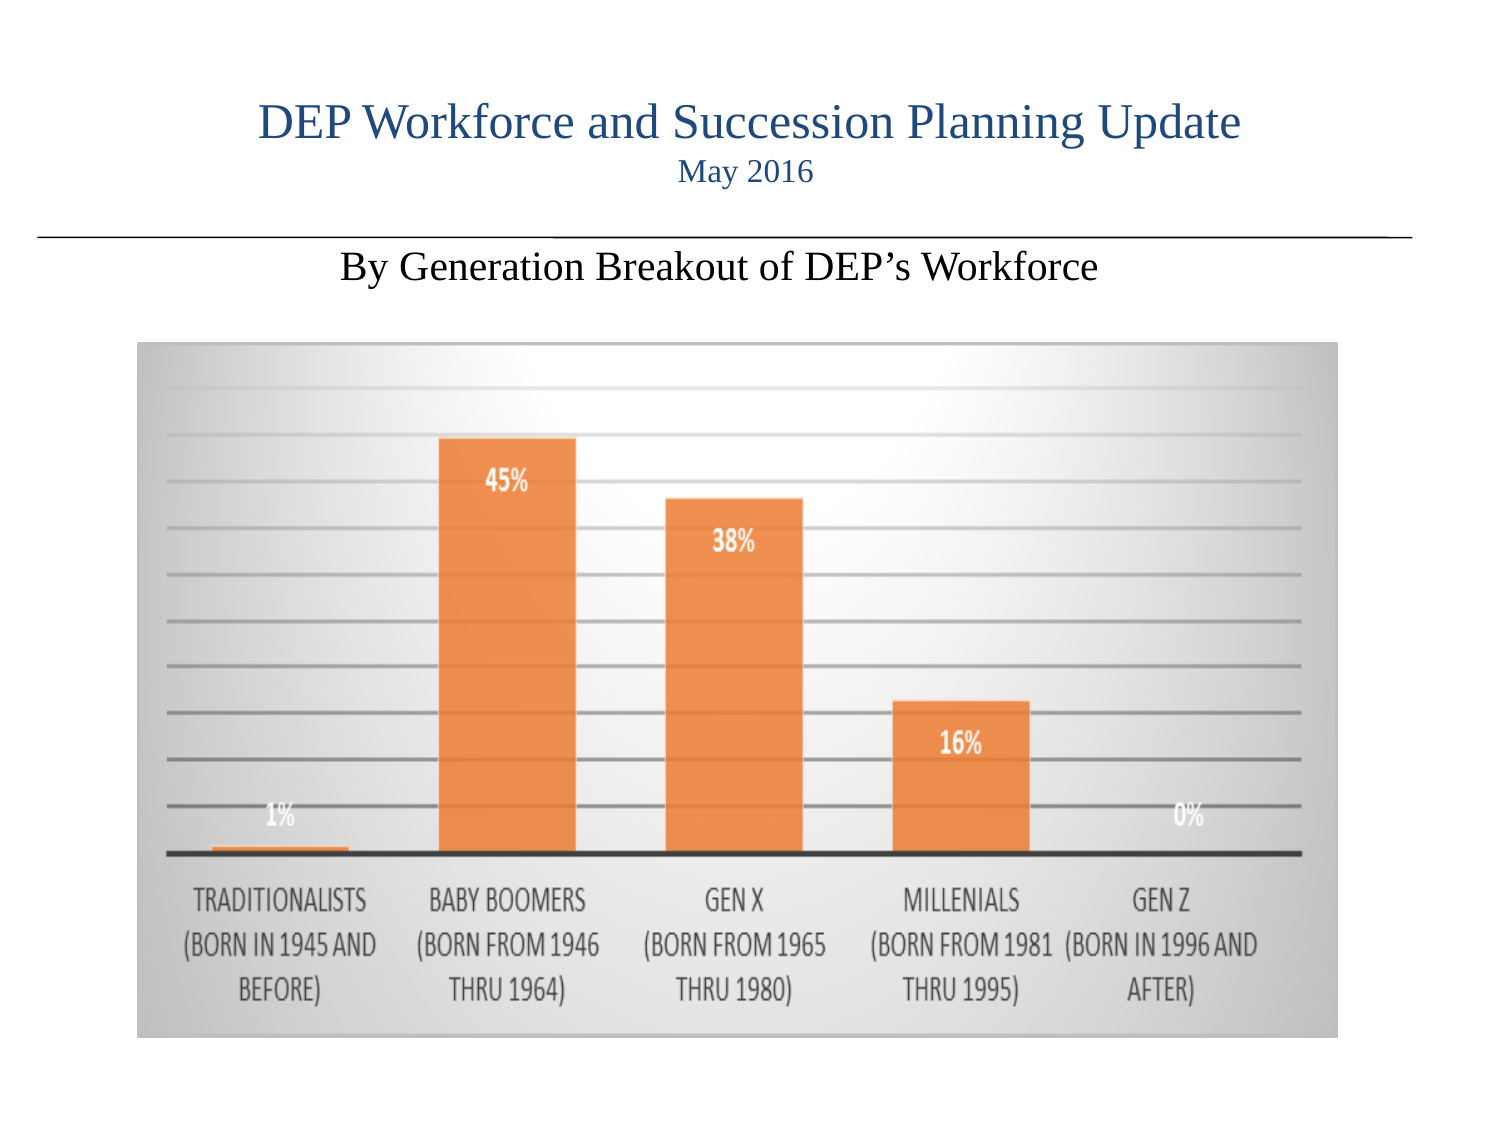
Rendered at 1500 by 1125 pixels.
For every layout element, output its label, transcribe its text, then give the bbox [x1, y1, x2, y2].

text_box By Generation Breakout of DEP’s Workforce [324, 231, 1363, 342]
picture [137, 341, 1338, 1038]
title DEP Workforce and Succession Planning Update May 2016 [75, 45, 1425, 233]
